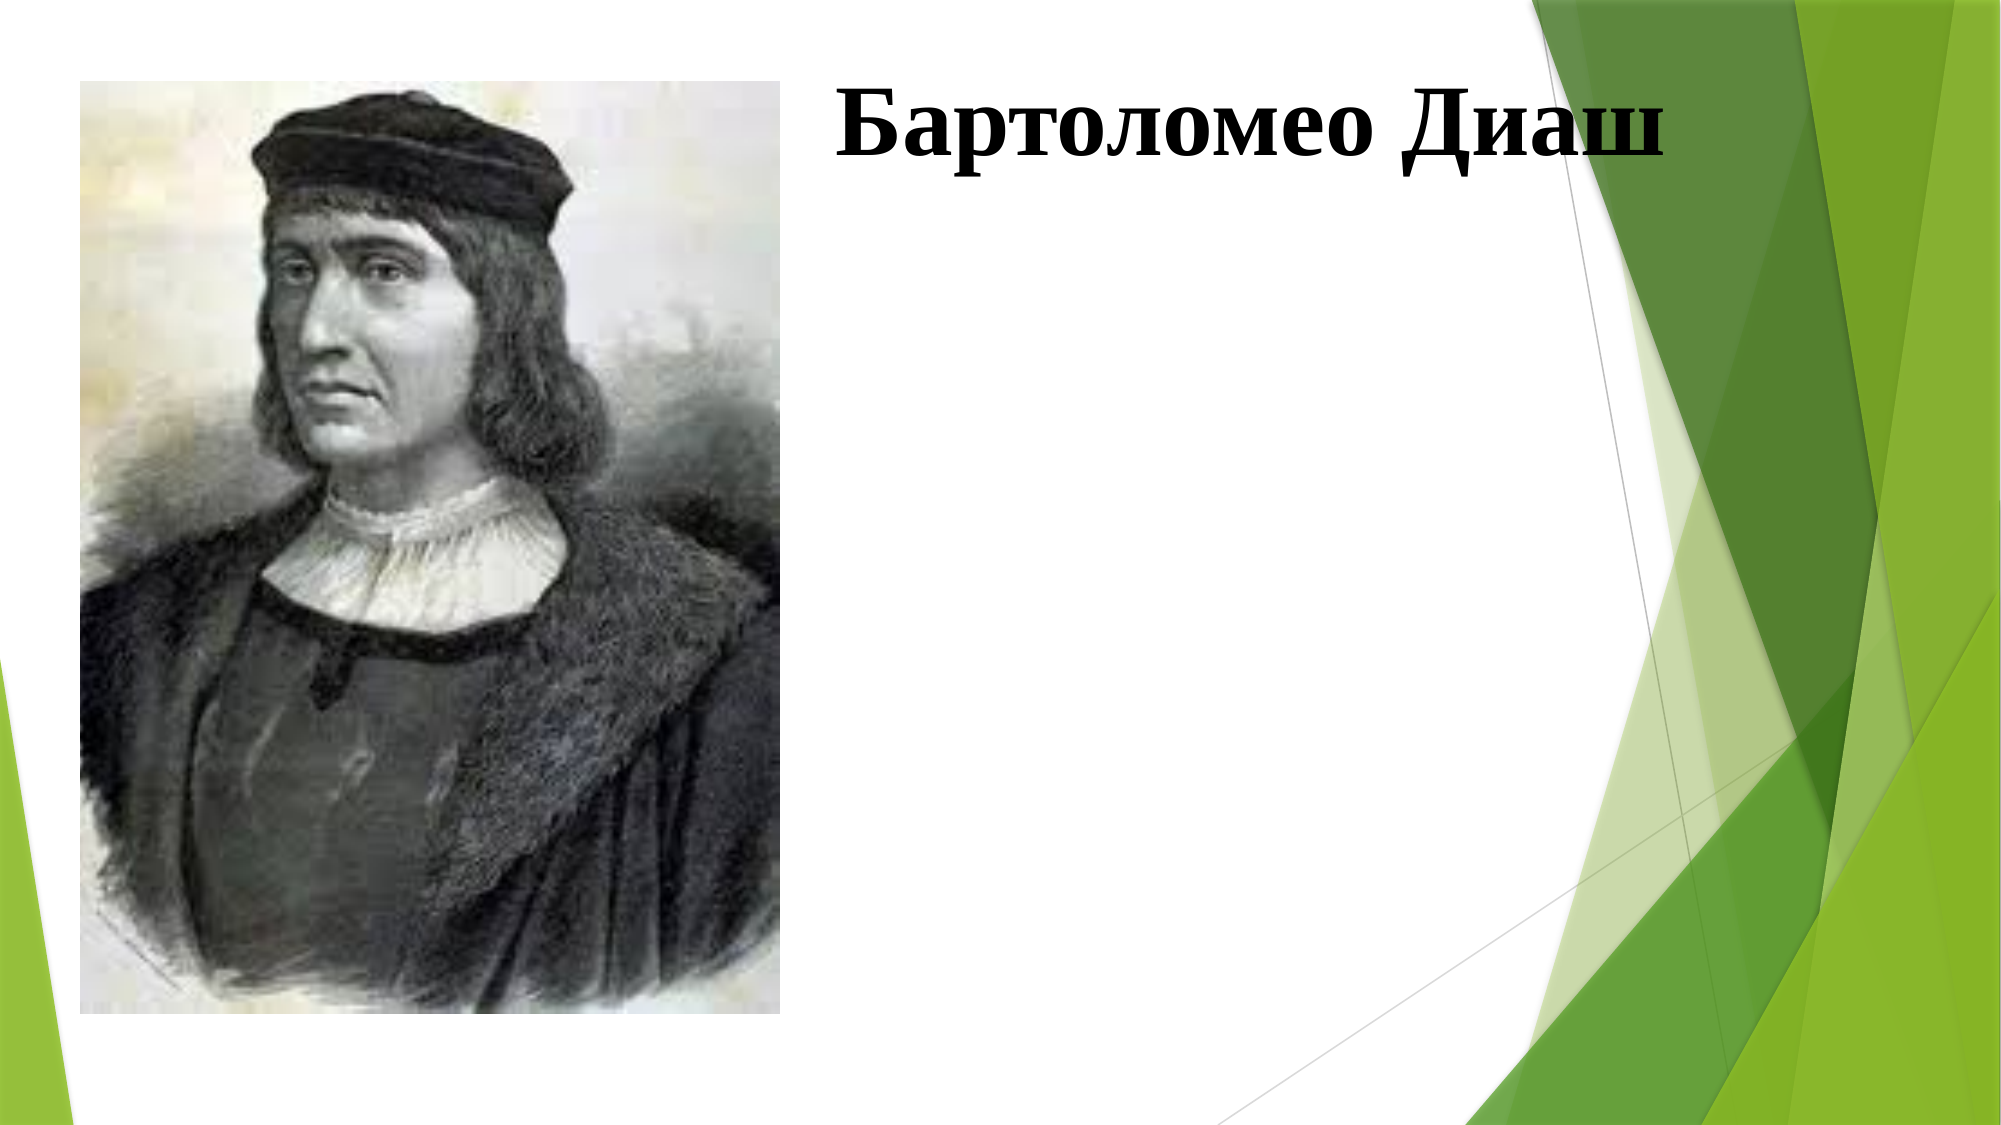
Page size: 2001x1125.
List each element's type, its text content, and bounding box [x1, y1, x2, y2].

title Бартоломео Диаш [820, 46, 1872, 263]
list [80, 81, 780, 1015]
